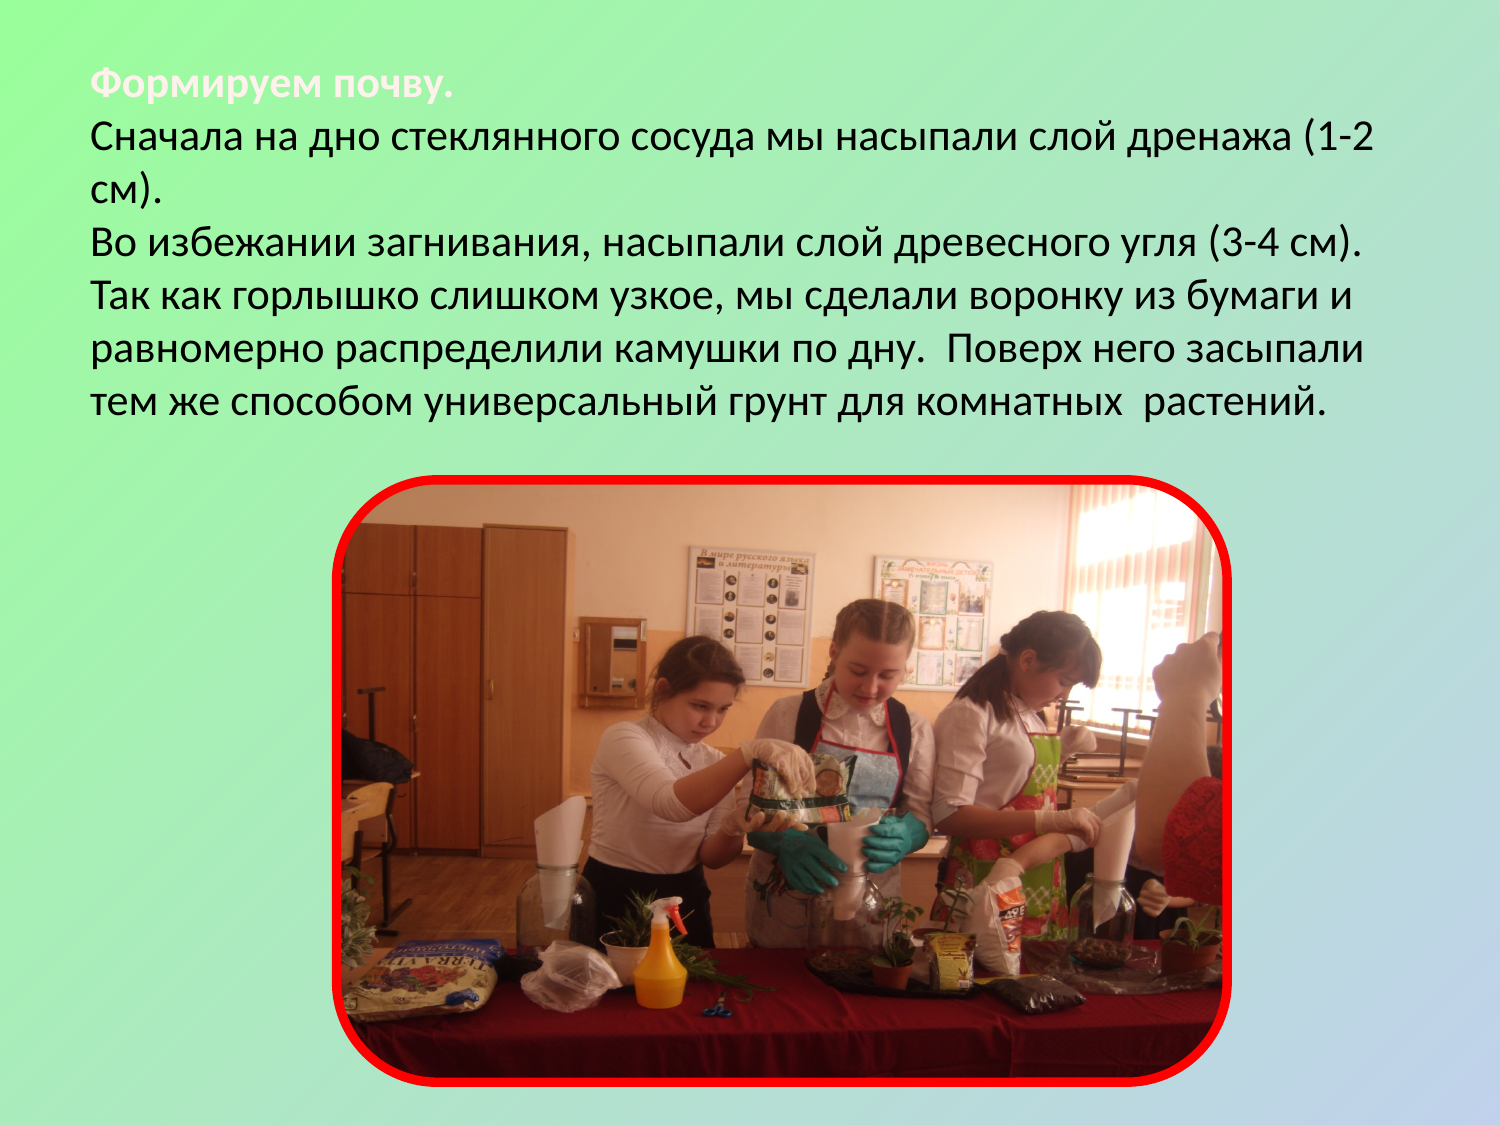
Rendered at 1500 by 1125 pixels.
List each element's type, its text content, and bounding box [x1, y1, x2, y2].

picture [336, 479, 1228, 1083]
title Формируем почву. Сначала на дно стеклянного сосуда мы насыпали слой дренажа (1-2 см). Во избежании загнивания, насыпали слой древесного угля (3-4 см). Так как горлышко слишком узкое, мы сделали воронку из бумаги и равномерно распределили камушки по дну. Поверх него засыпали тем же способом универсальный грунт для комнатных растений. [75, 45, 1412, 433]
